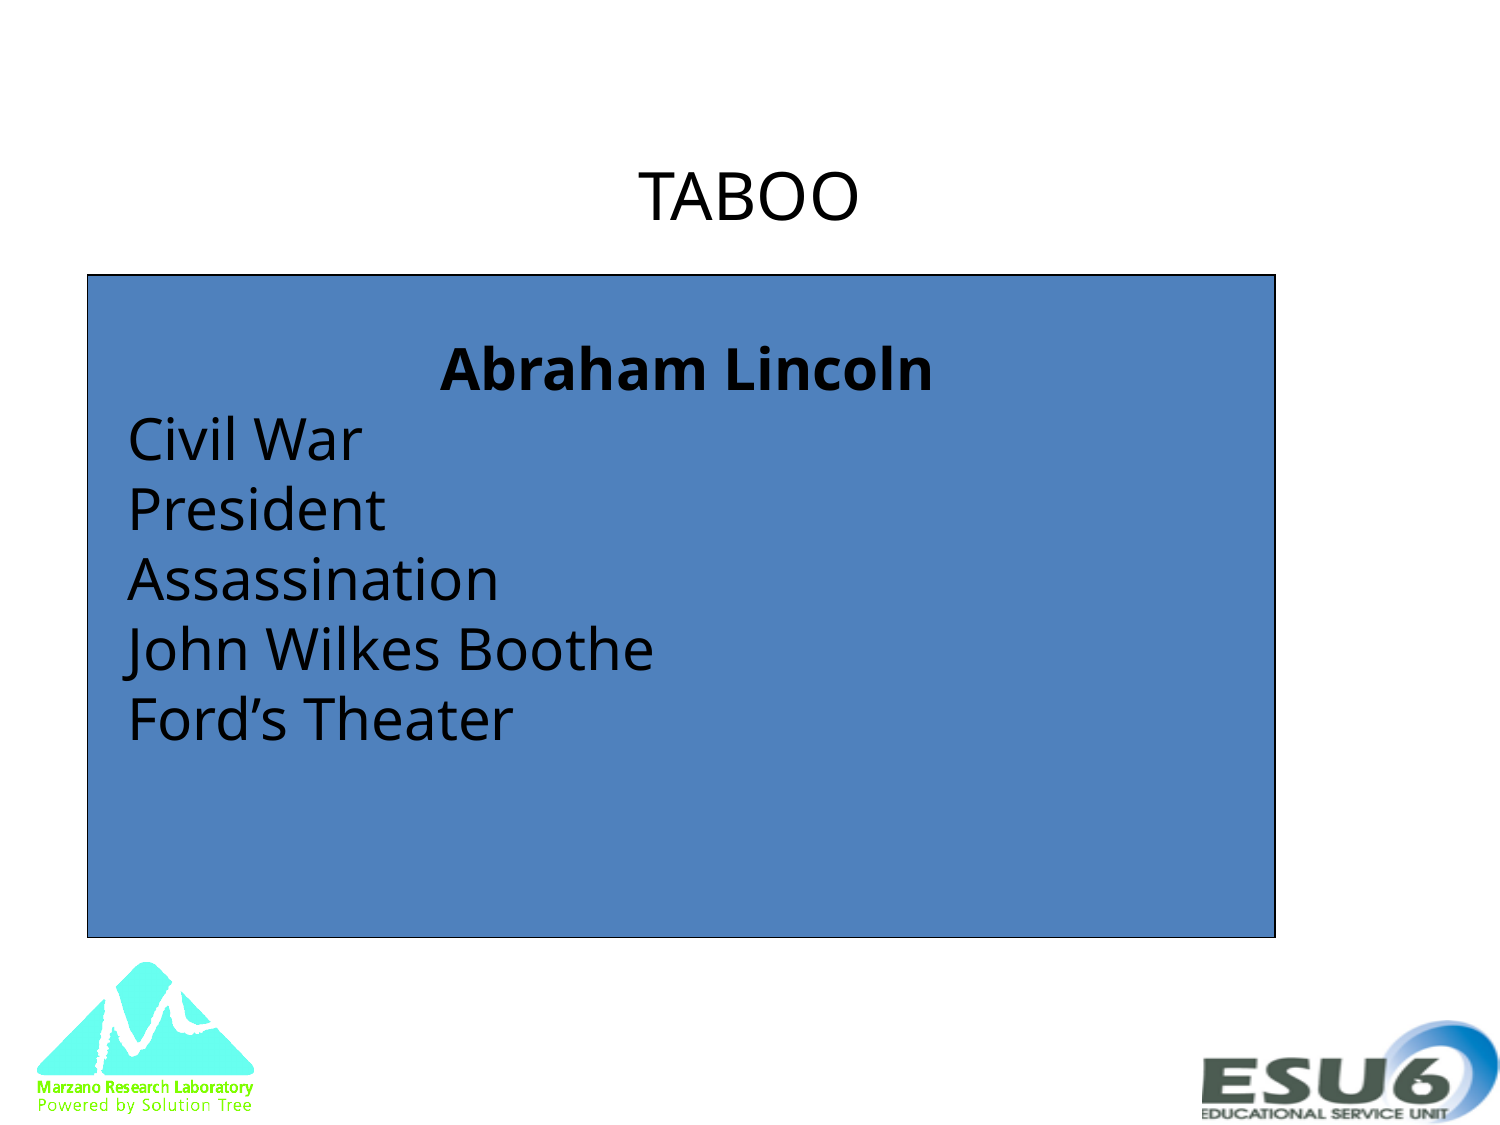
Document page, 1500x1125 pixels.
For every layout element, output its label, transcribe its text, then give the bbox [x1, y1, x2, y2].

text_box [87, 274, 1275, 938]
picture [37, 962, 254, 1114]
picture [1202, 1020, 1500, 1125]
text_box TABOO [112, 99, 1388, 288]
text_box Abraham Lincoln Civil War President Assassination John Wilkes Boothe Ford’s Theater [112, 324, 1263, 925]
